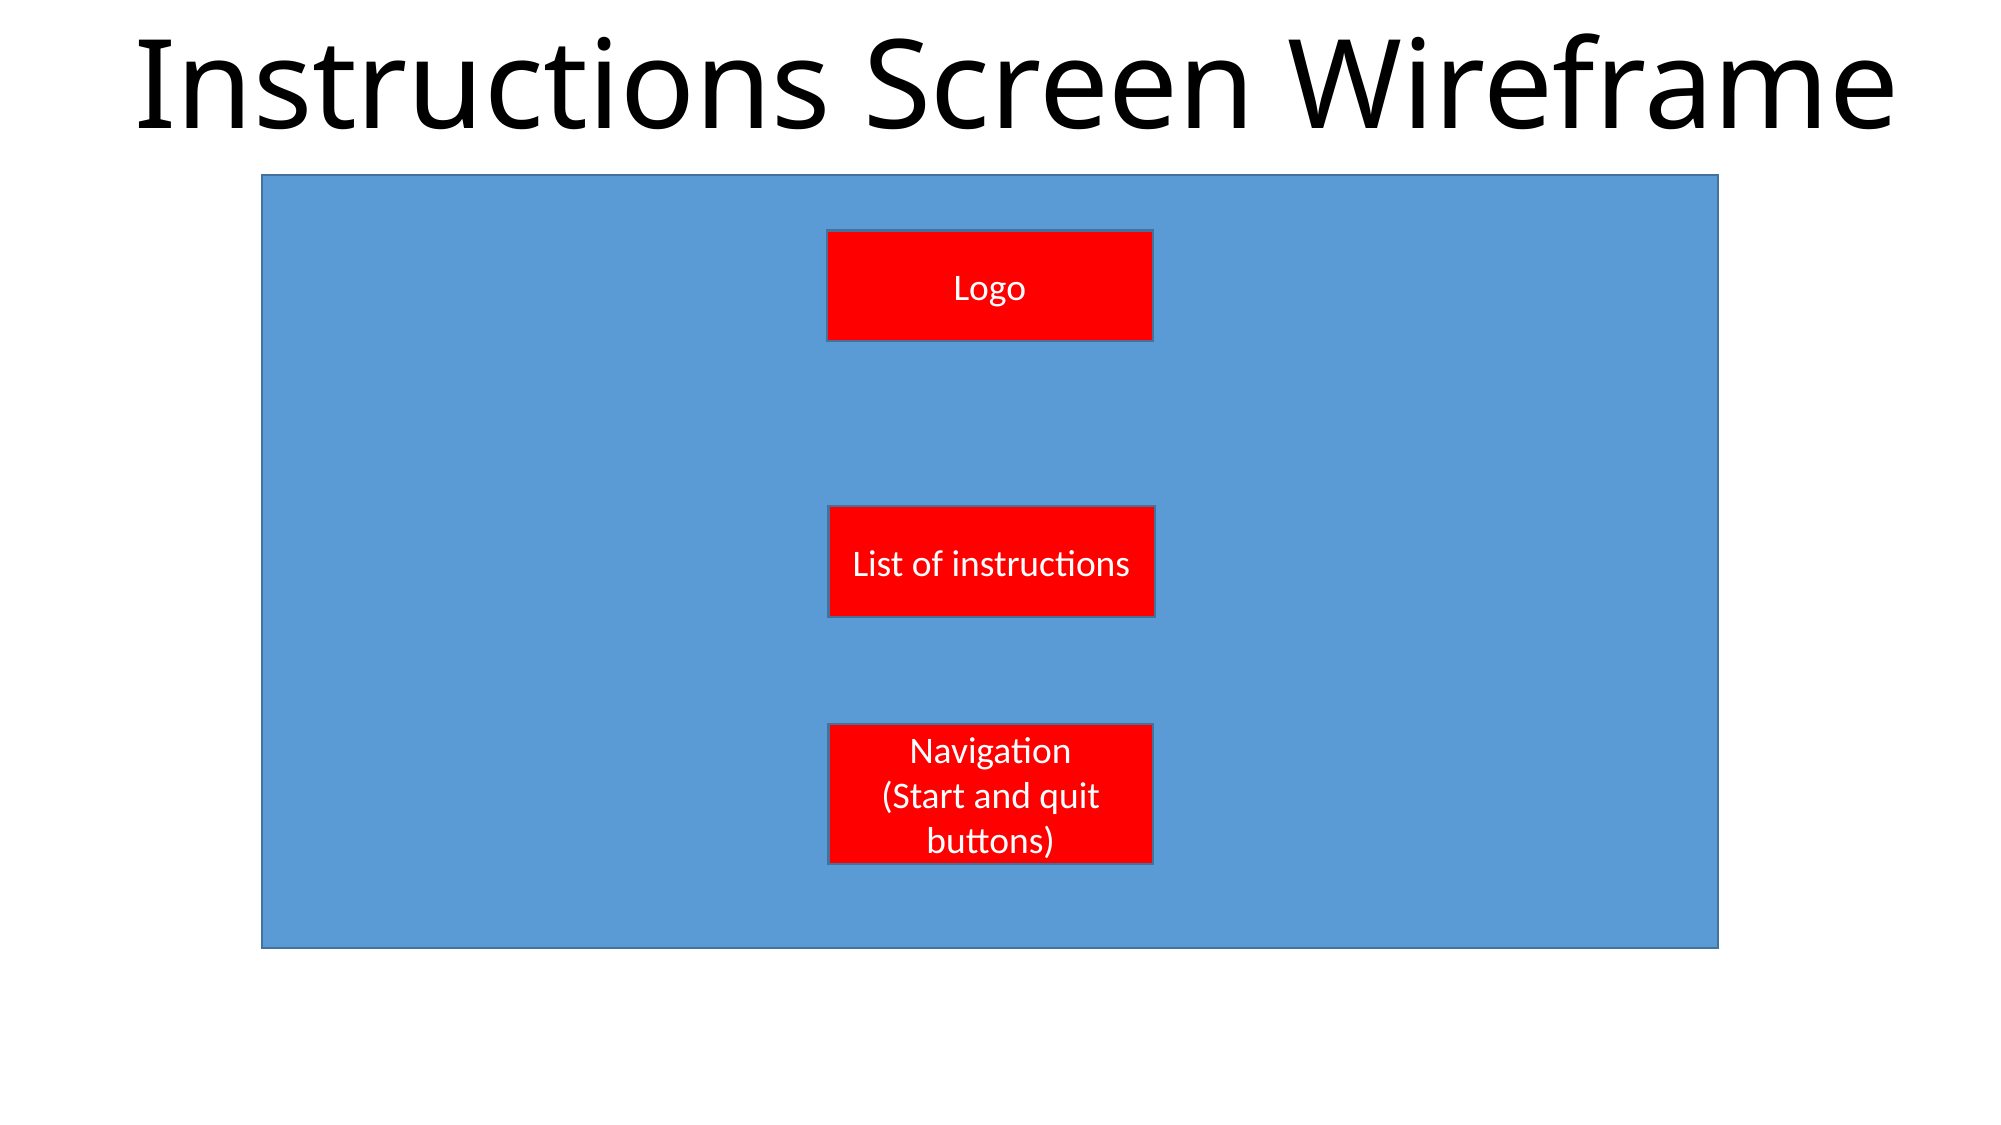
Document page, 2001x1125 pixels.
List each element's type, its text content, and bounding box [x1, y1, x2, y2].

text_box List of instructions [827, 505, 1156, 618]
text_box Logo [826, 229, 1154, 342]
text_box Navigation (Start and quit buttons) [827, 723, 1154, 865]
text_box [261, 174, 1719, 949]
text_box Instructions Screen Wireframe [115, 9, 1919, 164]
